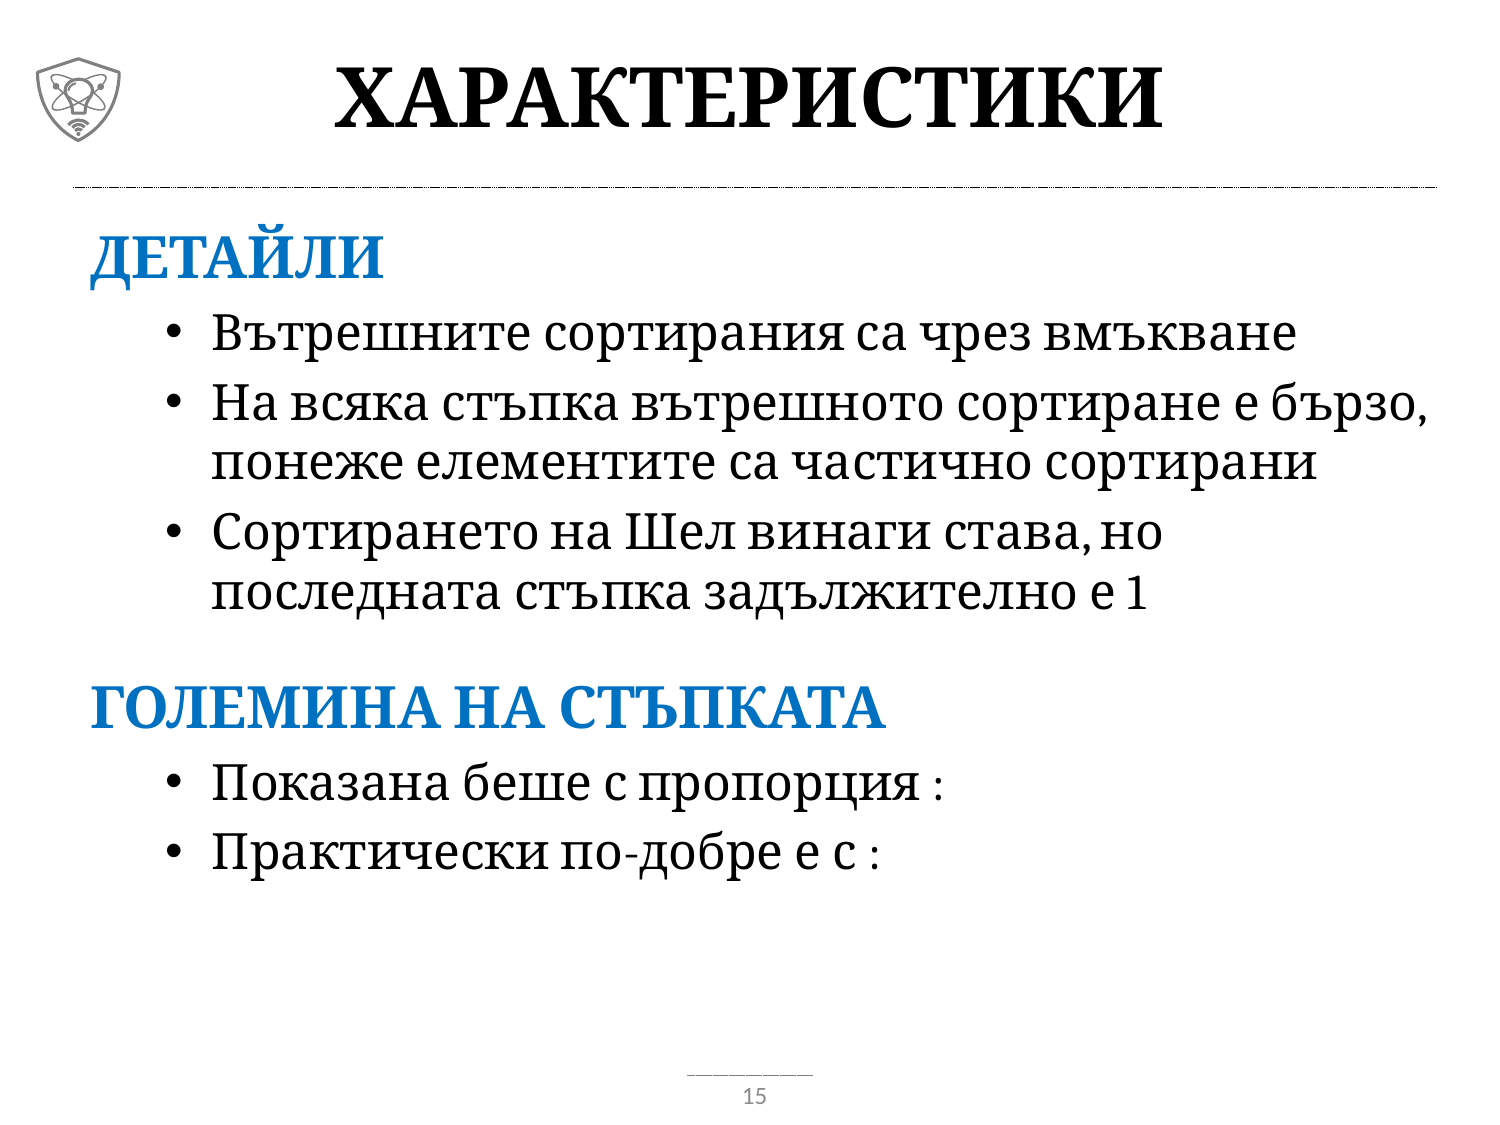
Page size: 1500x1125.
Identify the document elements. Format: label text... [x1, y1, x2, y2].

title Характеристики [0, 0, 1500, 188]
slide_number 15 [579, 1065, 930, 1125]
